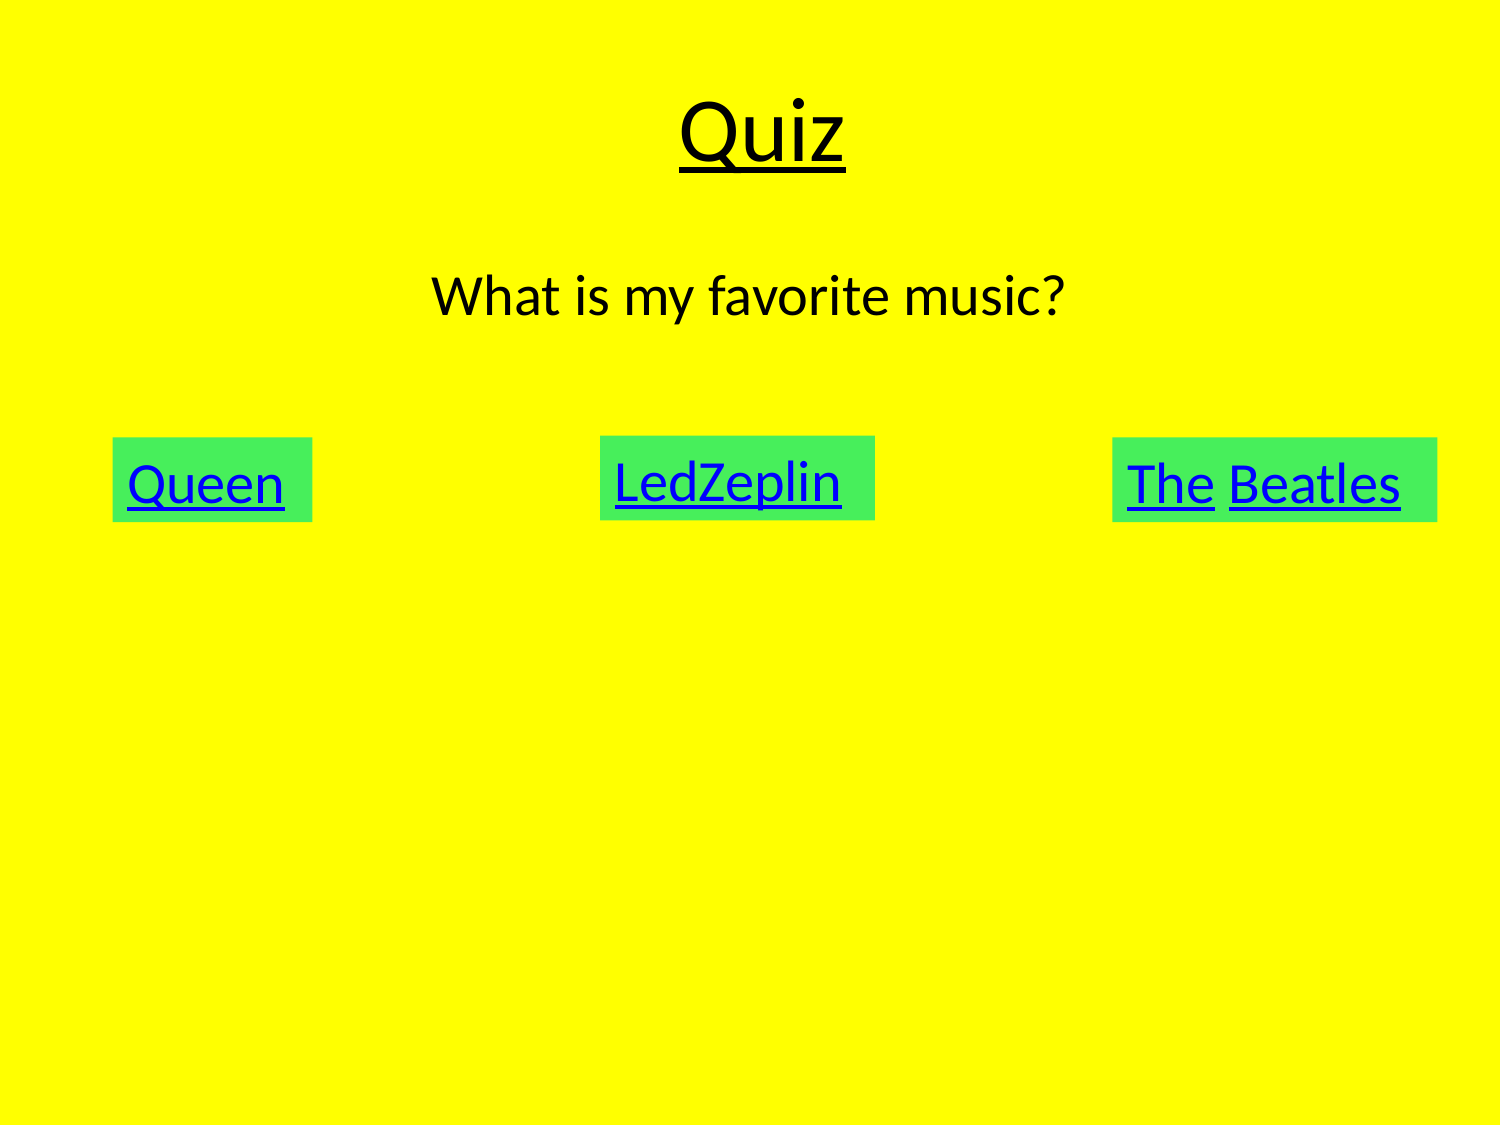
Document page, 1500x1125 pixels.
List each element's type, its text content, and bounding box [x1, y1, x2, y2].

text_box The Beatles [1112, 437, 1438, 523]
text_box What is my favorite music? [24, 249, 1475, 335]
text_box Queen [112, 437, 313, 523]
text_box LedZeplin [600, 435, 875, 521]
text_box Quiz [237, 62, 1288, 188]
